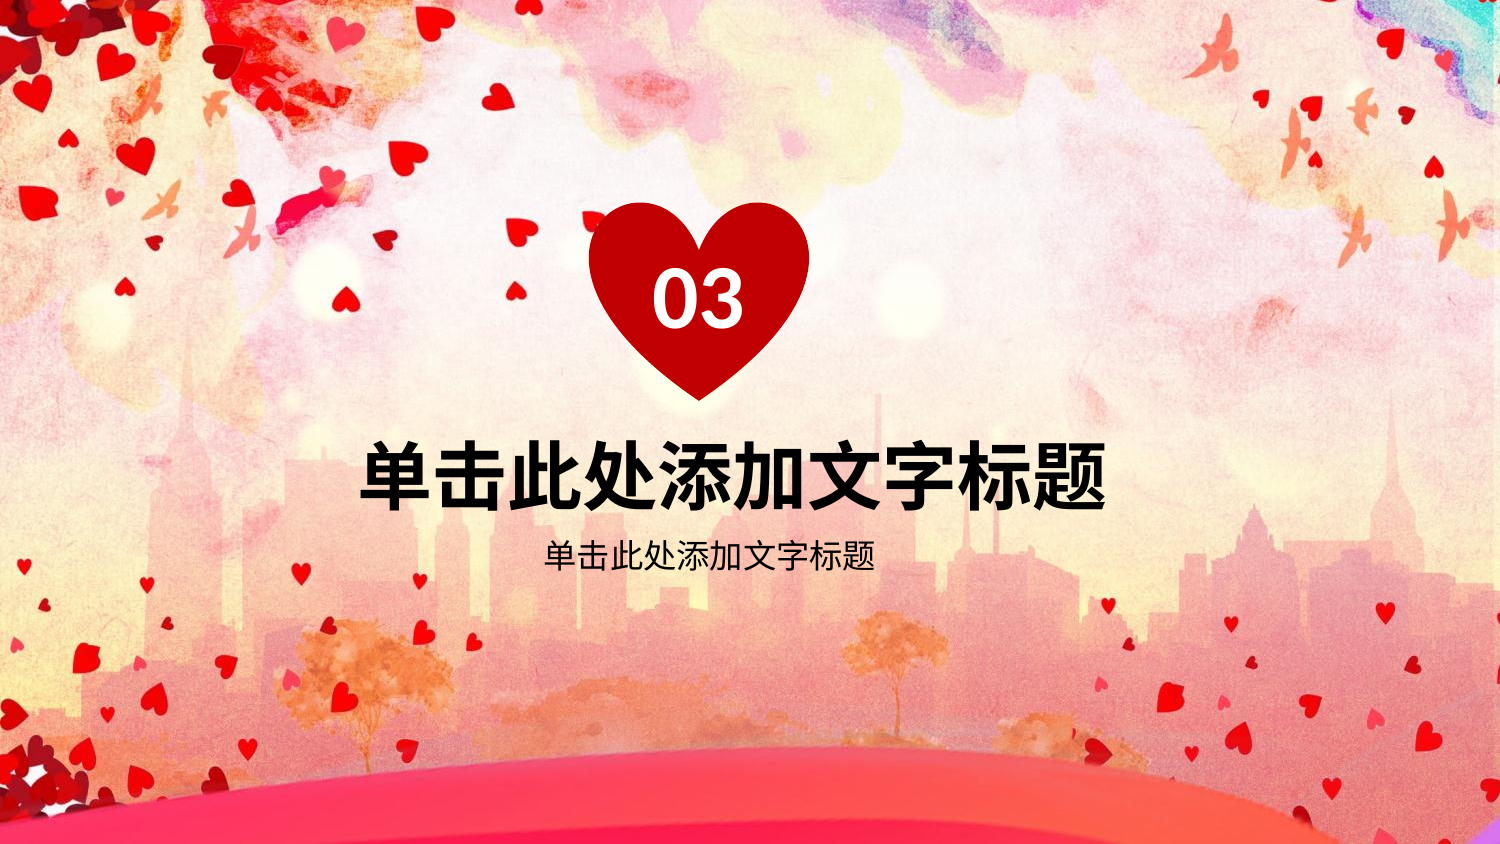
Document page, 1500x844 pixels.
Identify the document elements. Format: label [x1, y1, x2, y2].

picture [0, 0, 1500, 844]
text_box [338, 421, 1127, 584]
